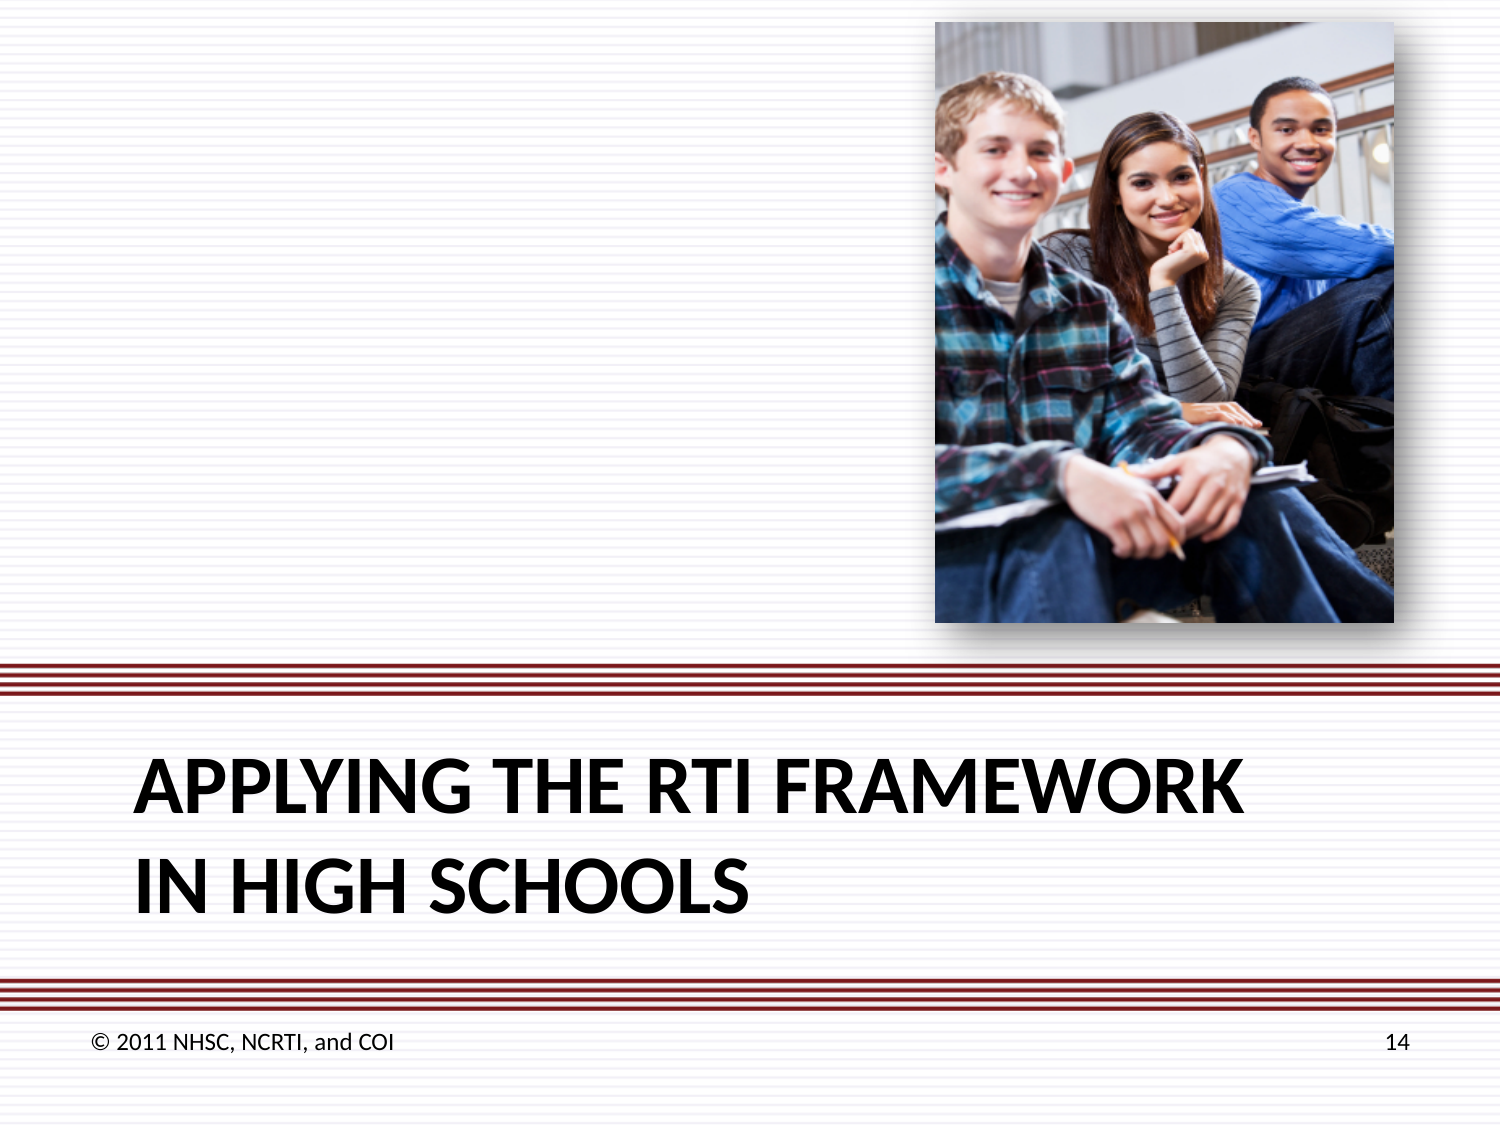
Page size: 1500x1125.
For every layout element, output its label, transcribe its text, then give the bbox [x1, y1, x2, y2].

title Applying the RTI framework in high schools [118, 722, 1394, 947]
slide_number 14 [1074, 1020, 1425, 1071]
footer © 2011 NHSC, NCRTI, and COI [75, 1020, 550, 1071]
picture [0, 0, 1500, 1125]
